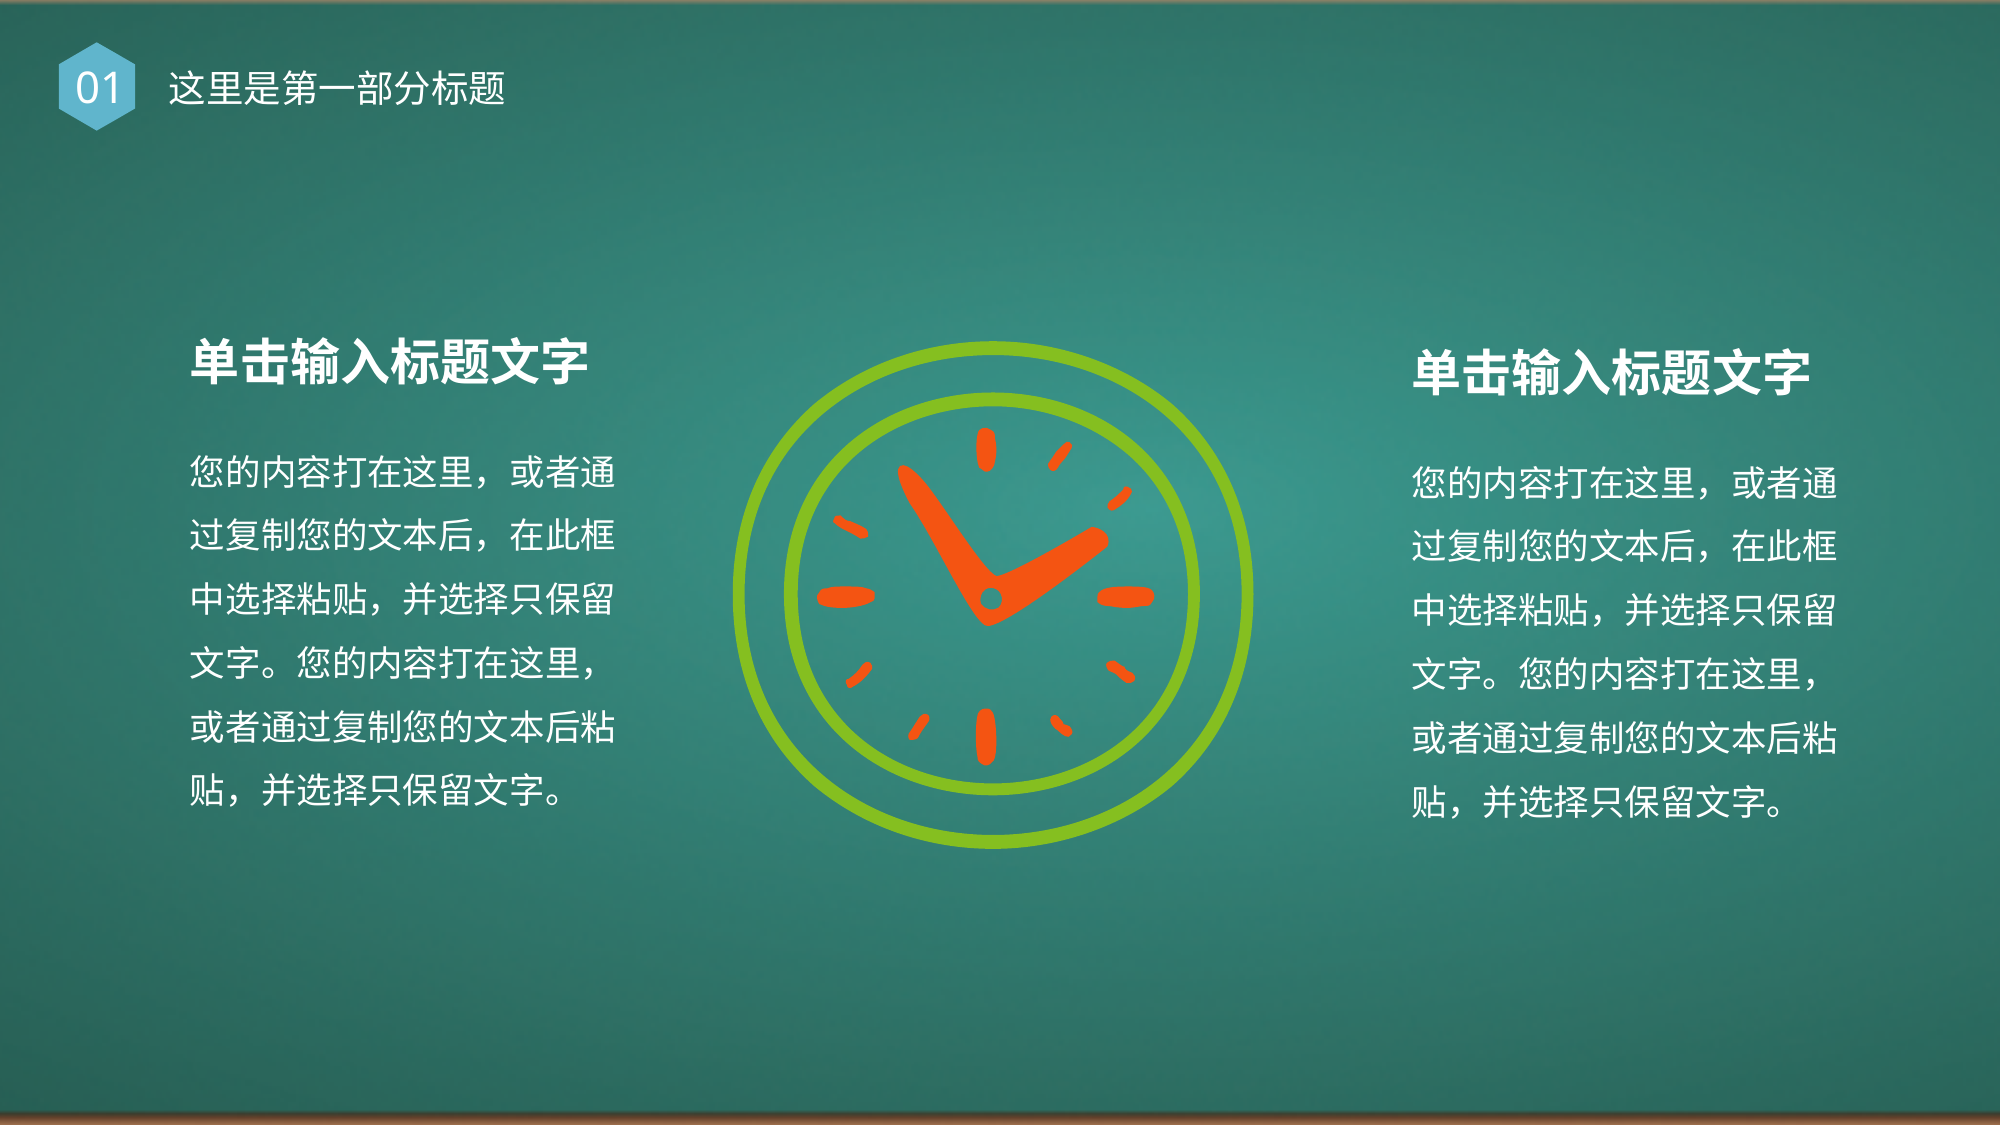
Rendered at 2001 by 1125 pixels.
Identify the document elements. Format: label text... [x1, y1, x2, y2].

text_box 单击输入标题文字 [1391, 331, 1973, 412]
text_box 单击输入标题文字 [169, 320, 751, 401]
text_box 01 [60, 52, 153, 120]
picture [0, 0, 2000, 1125]
text_box 您的内容打在这里，或者通过复制您的文本后，在此框中选择粘贴，并选择只保留文字。您的内容打在这里，或者通过复制您的文本后粘贴，并选择只保留文字。 [1391, 429, 1887, 896]
text_box [78, 120, 116, 131]
text_box 这里是第一部分标题 [148, 54, 654, 120]
text_box [79, 42, 114, 52]
text_box 您的内容打在这里，或者通过复制您的文本后，在此框中选择粘贴，并选择只保留文字。您的内容打在这里，或者通过复制您的文本后粘贴，并选择只保留文字。 [169, 418, 665, 885]
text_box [732, 340, 1254, 850]
